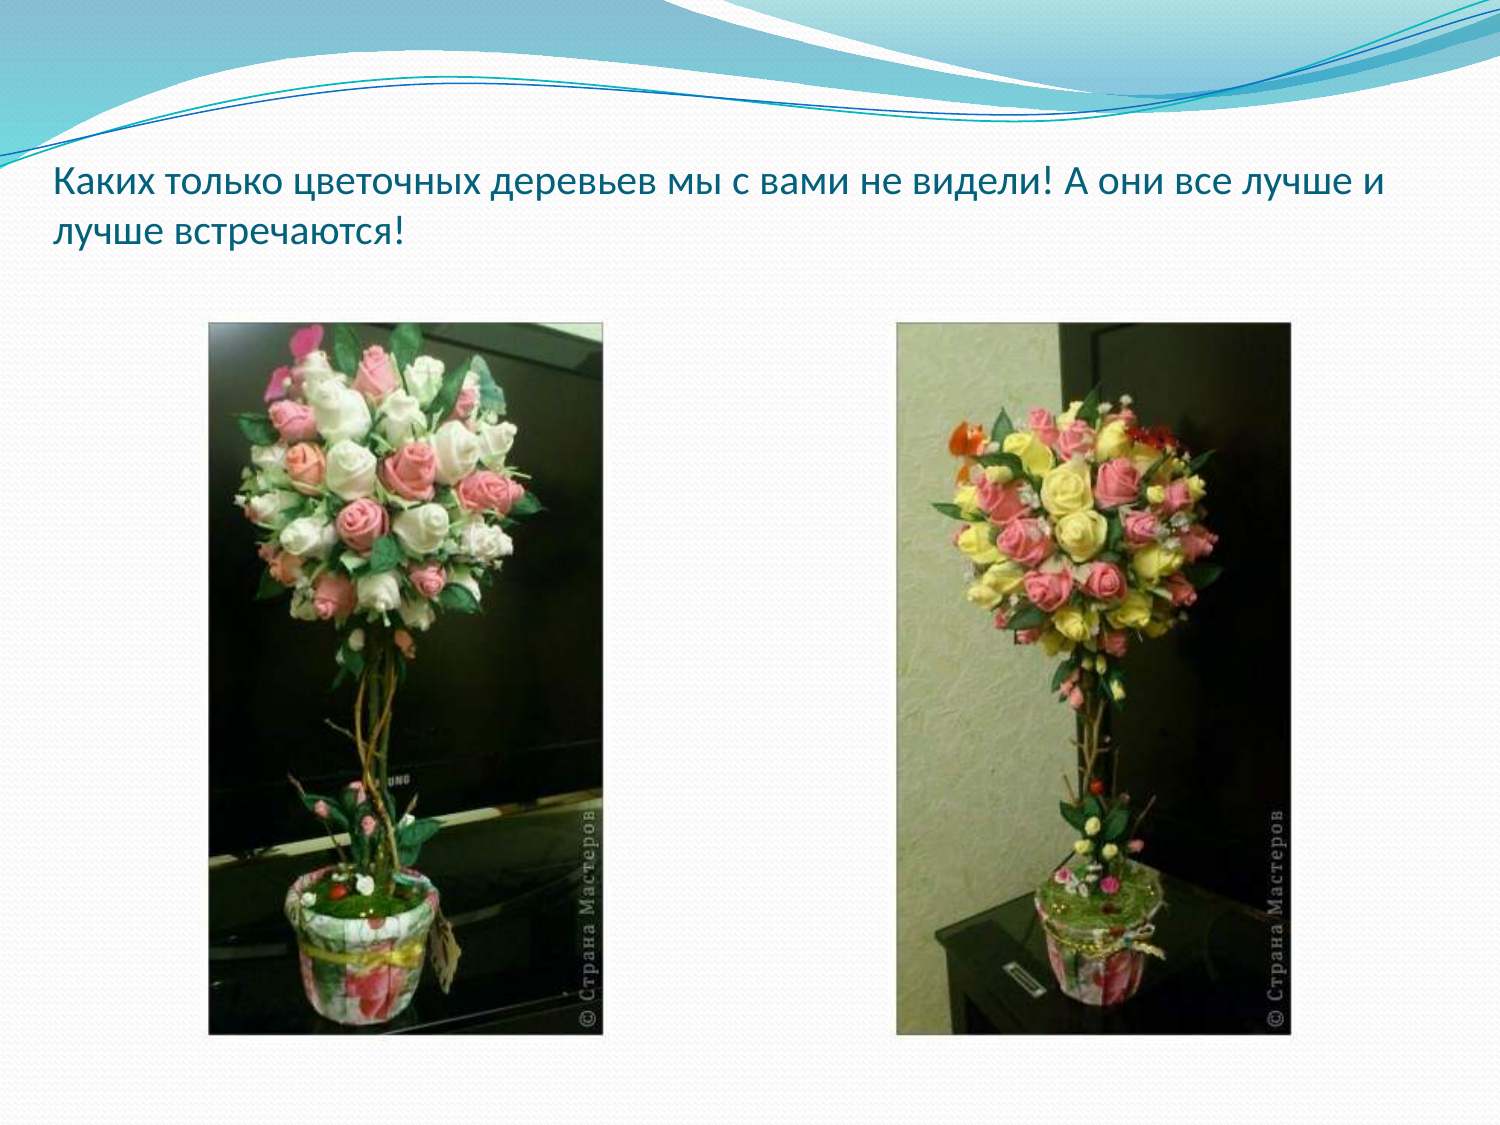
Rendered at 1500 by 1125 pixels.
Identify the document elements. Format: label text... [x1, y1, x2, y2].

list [888, 314, 1299, 1043]
title Каких только цветочных деревьев мы с вами не видели! А они все лучше и лучше встречаются! [53, 0, 1425, 303]
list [201, 314, 611, 1043]
